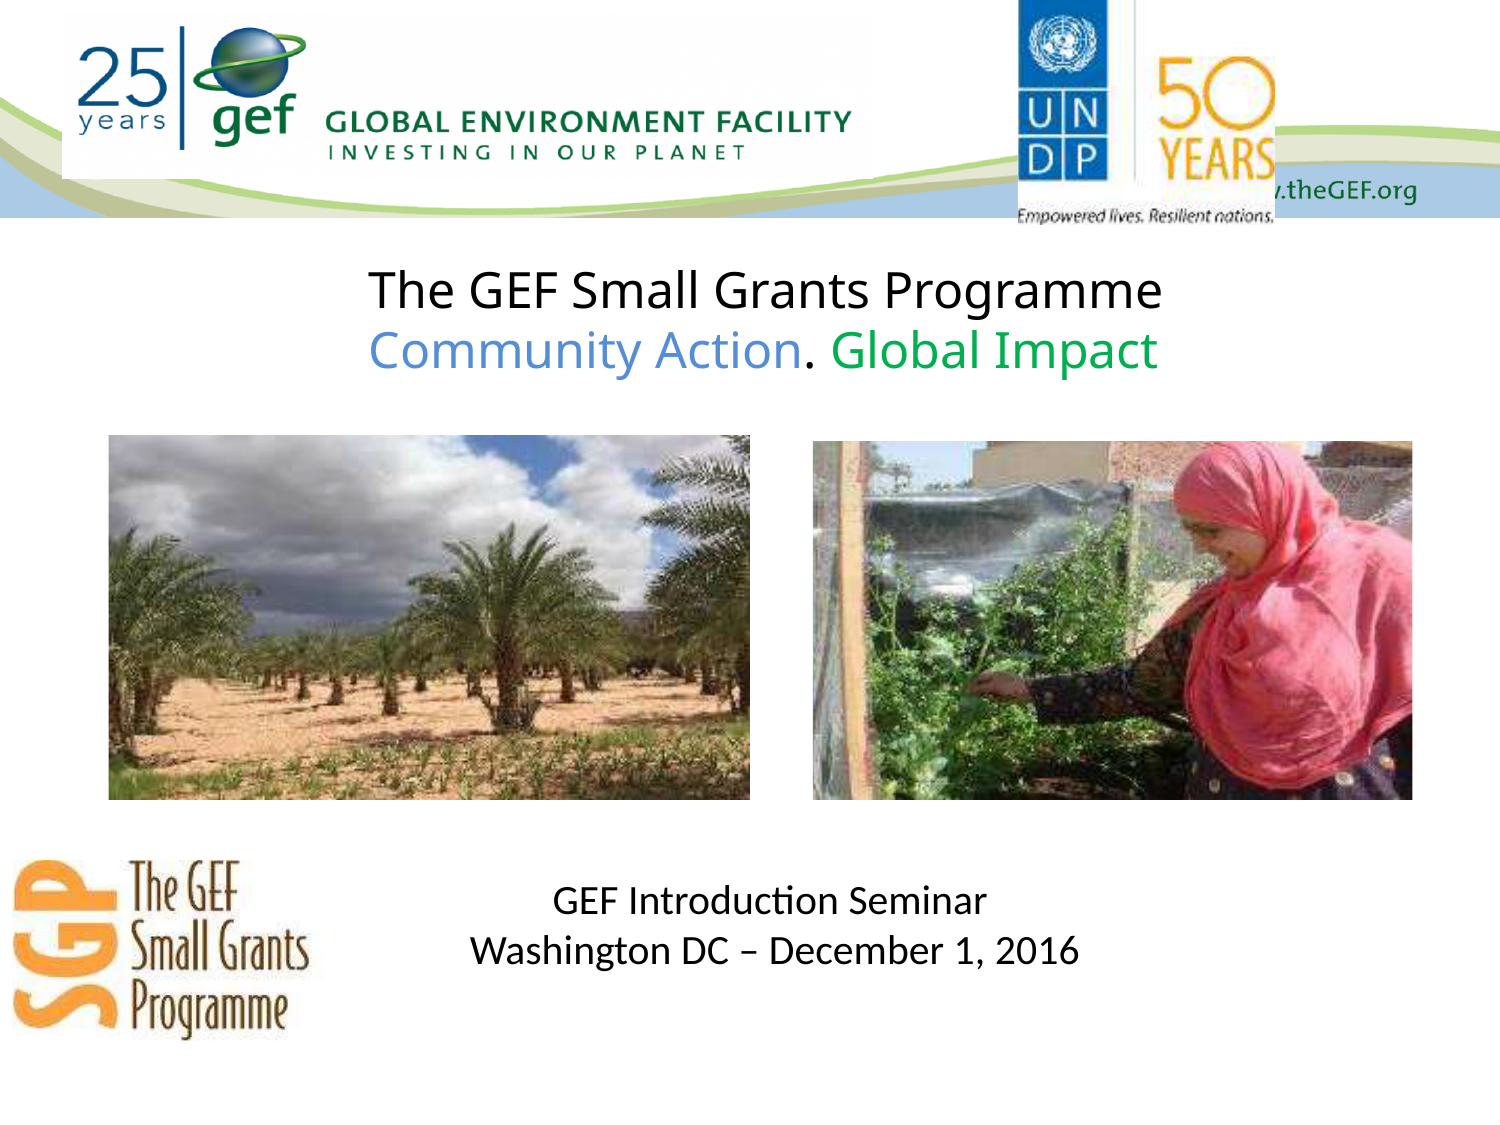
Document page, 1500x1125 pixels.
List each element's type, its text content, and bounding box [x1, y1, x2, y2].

picture [12, 860, 346, 1041]
picture [108, 435, 751, 801]
text_box The GEF Small Grants Programme Community Action. Global Impact [353, 251, 1179, 386]
picture [0, 0, 1500, 226]
picture [812, 441, 1413, 801]
text_box GEF Introduction Seminar Washington DC – December 1, 2016 [75, 846, 1475, 1000]
